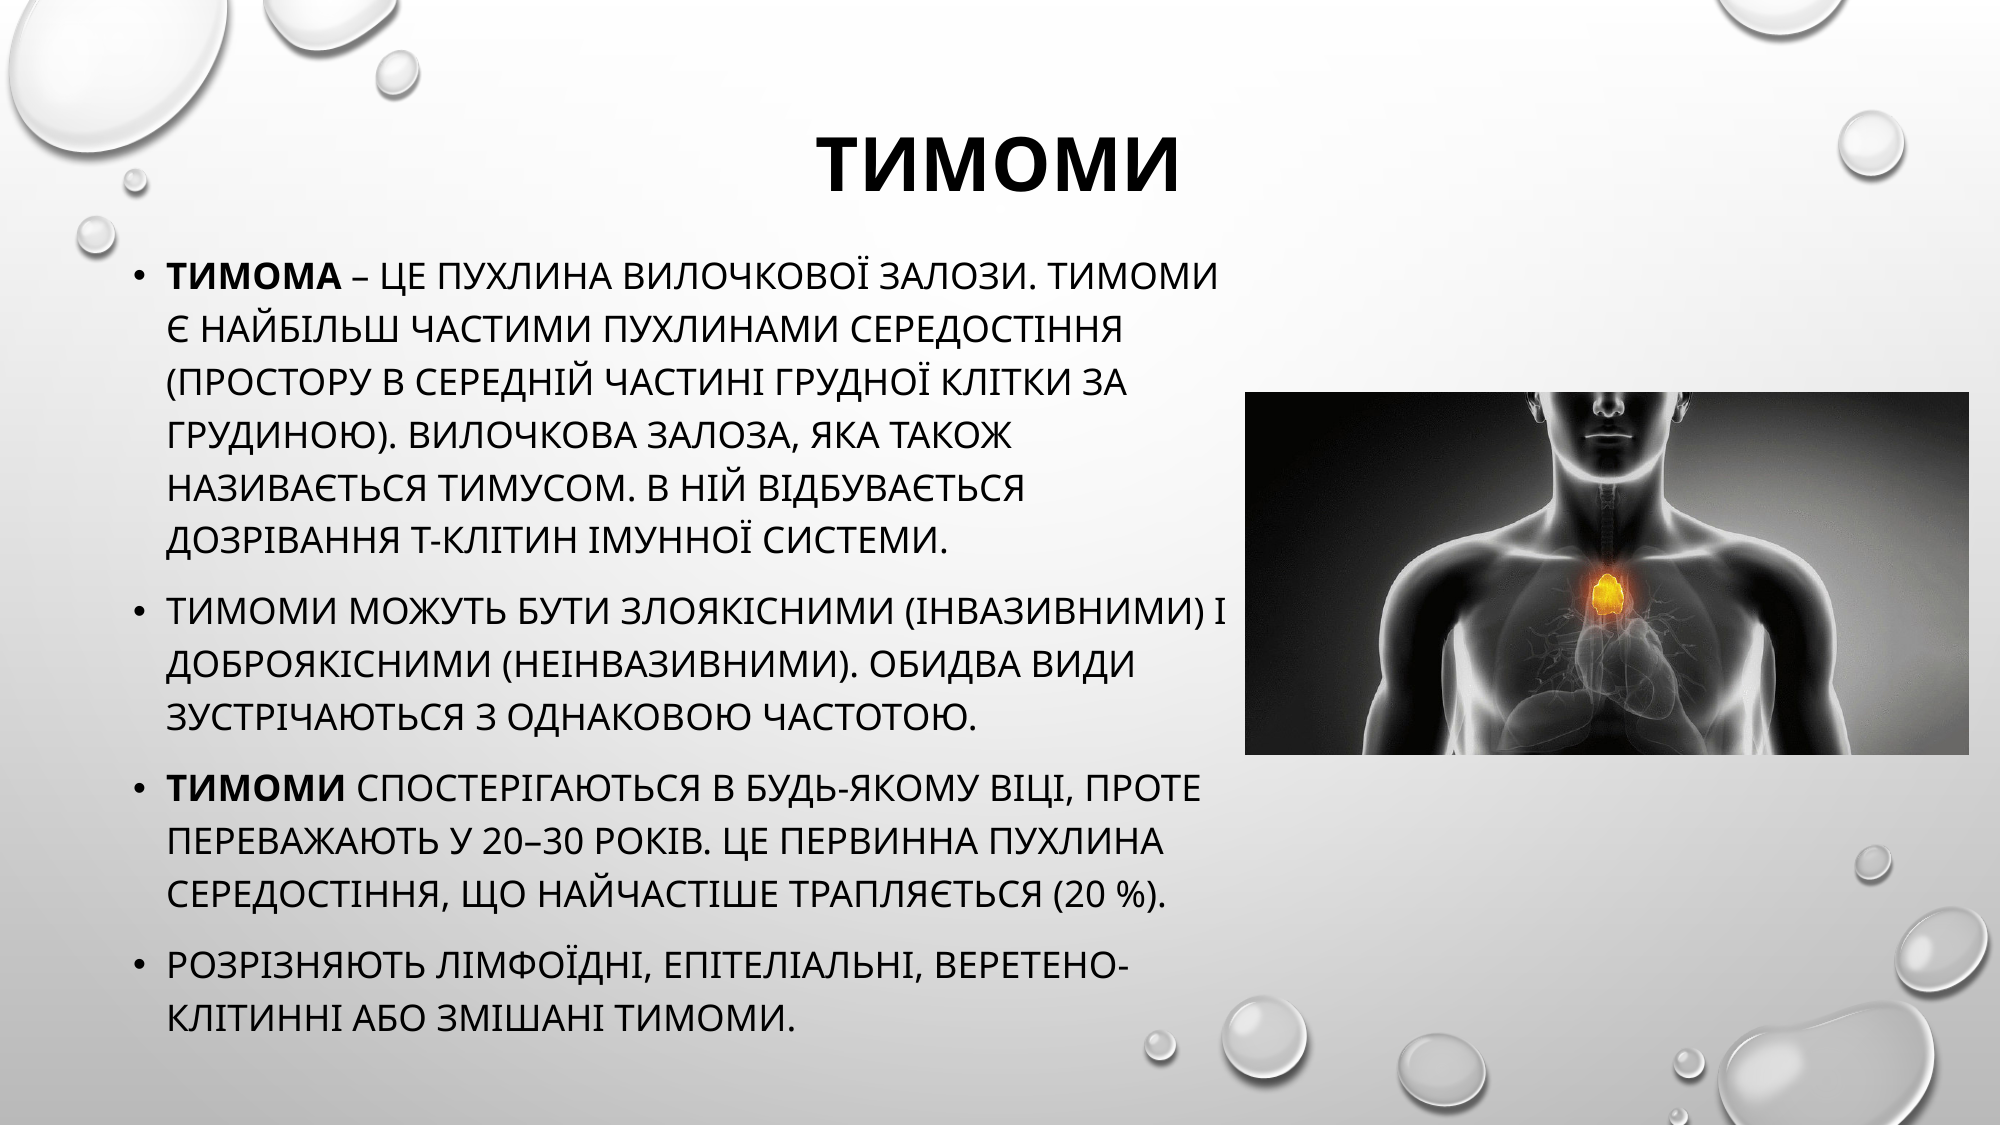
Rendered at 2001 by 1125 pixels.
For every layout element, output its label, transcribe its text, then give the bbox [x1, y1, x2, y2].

title ТИМОМИ [149, 101, 1851, 233]
list Тимома – це пухлина вилочкової залози. Тимоми є найбільш частими пухлинами середостіння (простору в середній частині грудної клітки за грудиною). Вилочкова залоза, яка також називається тимусом. В ній відбувається дозрівання Т-клітин імунної системи. Тимоми можуть бути злоякісними (інвазивними) і доброякісними (неінвазивними). Обидва види зустрічаються з однаковою частотою. Тимоми спостерігаються в будь-якому віці, проте переважають у 20–30 років. Це первинна пухлина середостіння, що найчастіше трапляється (20 %). Розрізняють лімфоїдні, епітеліальні, веретено-клітинні або змішані тимоми. [118, 236, 1245, 1093]
picture [0, 0, 2000, 1125]
